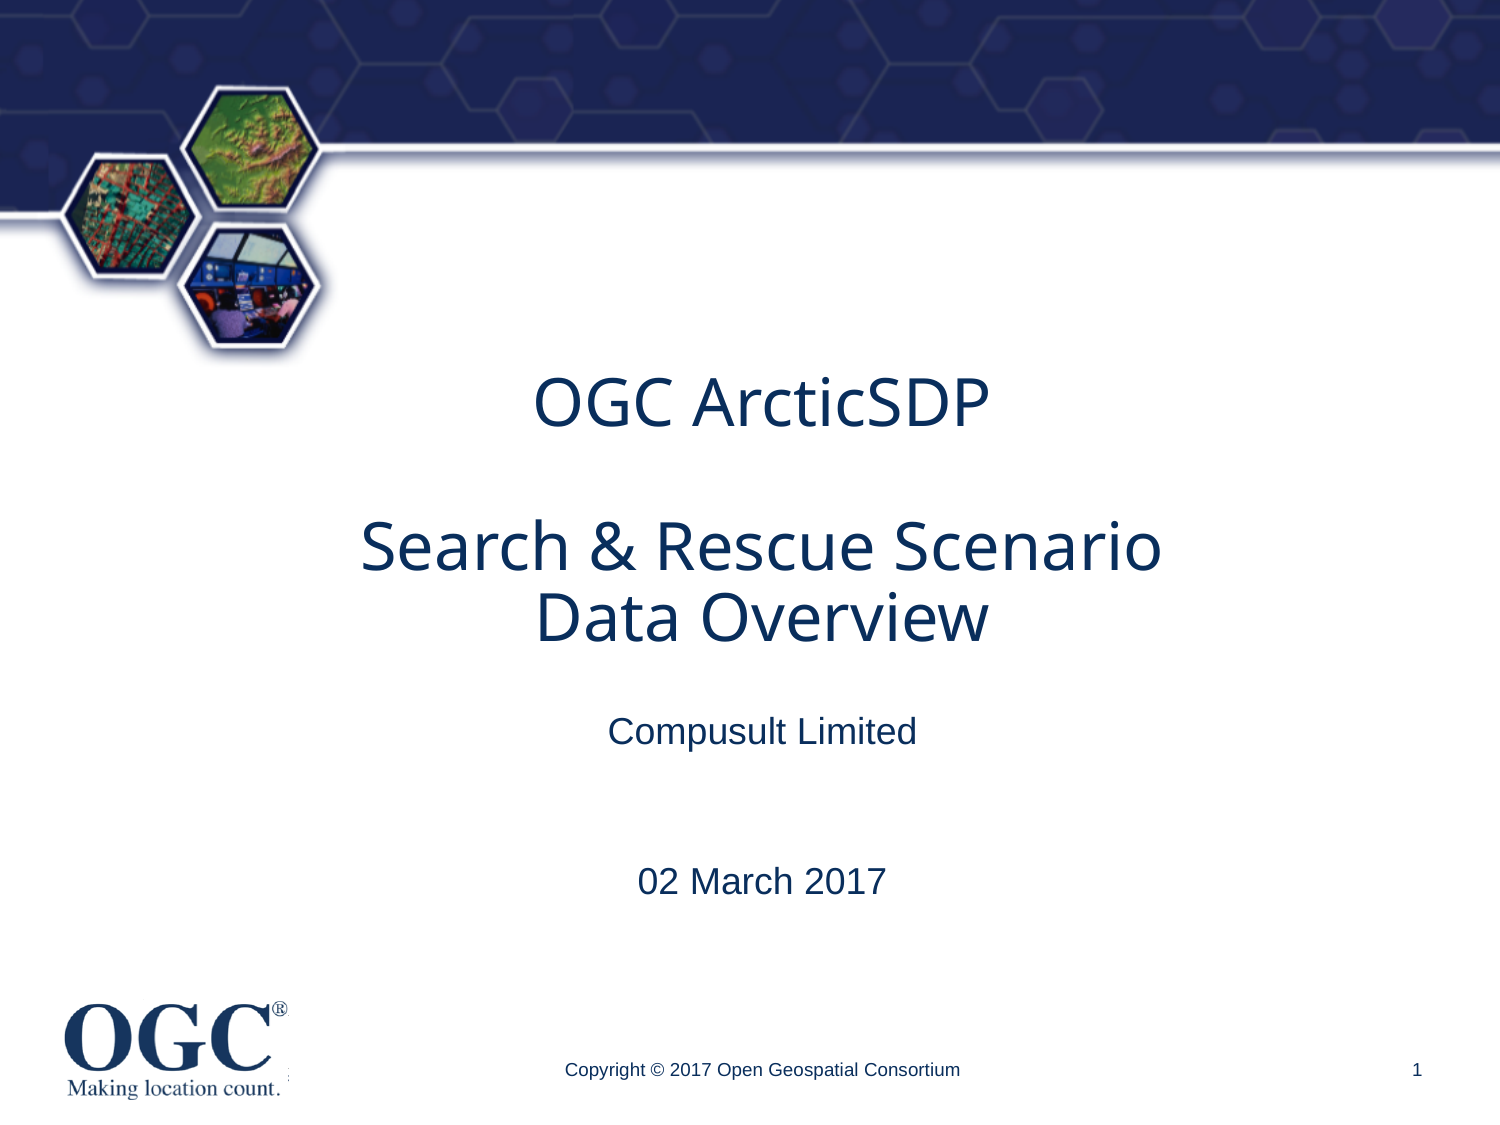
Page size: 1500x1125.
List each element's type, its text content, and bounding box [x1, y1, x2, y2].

title OGC ArcticSDP Search & Rescue Scenario Data Overview [124, 349, 1401, 676]
picture [0, 0, 1500, 369]
picture [62, 999, 289, 1100]
footer Copyright © 2017 Open Geospatial Consortium [493, 1049, 1032, 1101]
subtitle Compusult Limited 02 March 2017 [237, 699, 1288, 975]
slide_number 1 [1124, 1049, 1438, 1088]
